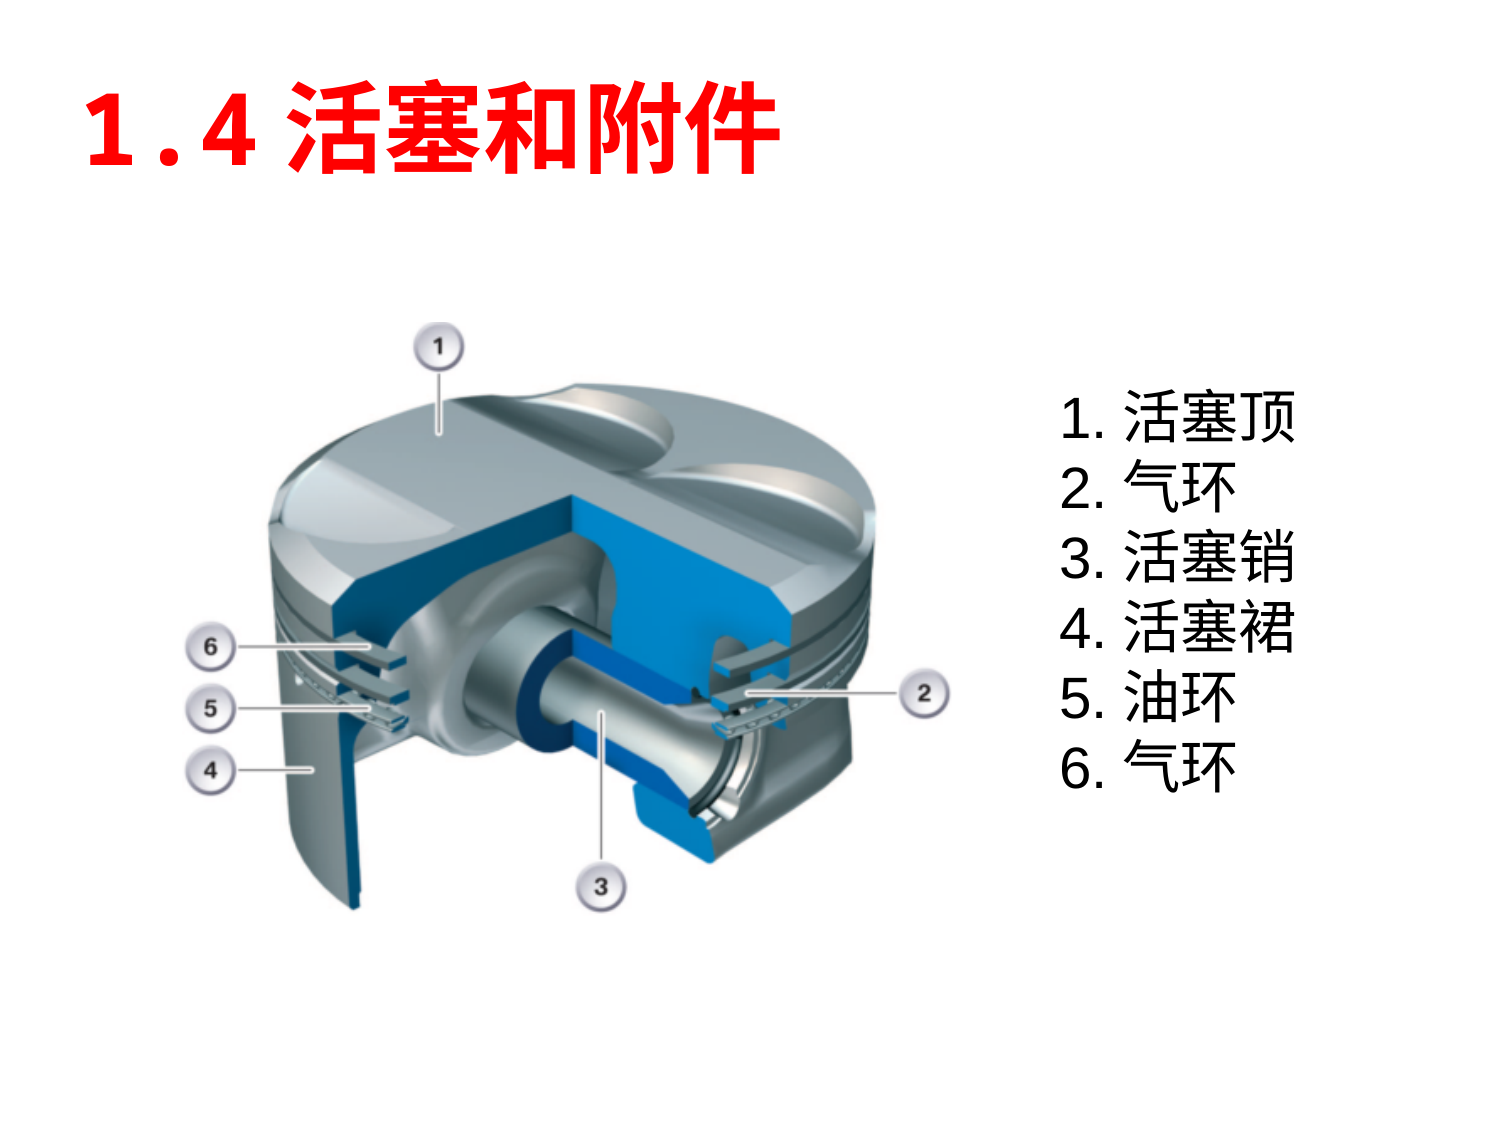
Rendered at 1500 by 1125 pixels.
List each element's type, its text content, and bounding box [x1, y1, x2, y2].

text_box 1.活塞顶 2.气环 3.活塞销 4.活塞裙 5.油环 6.气环 [1044, 372, 1344, 1088]
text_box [144, 322, 980, 927]
text_box 1.4活塞和附件 [79, 12, 940, 194]
